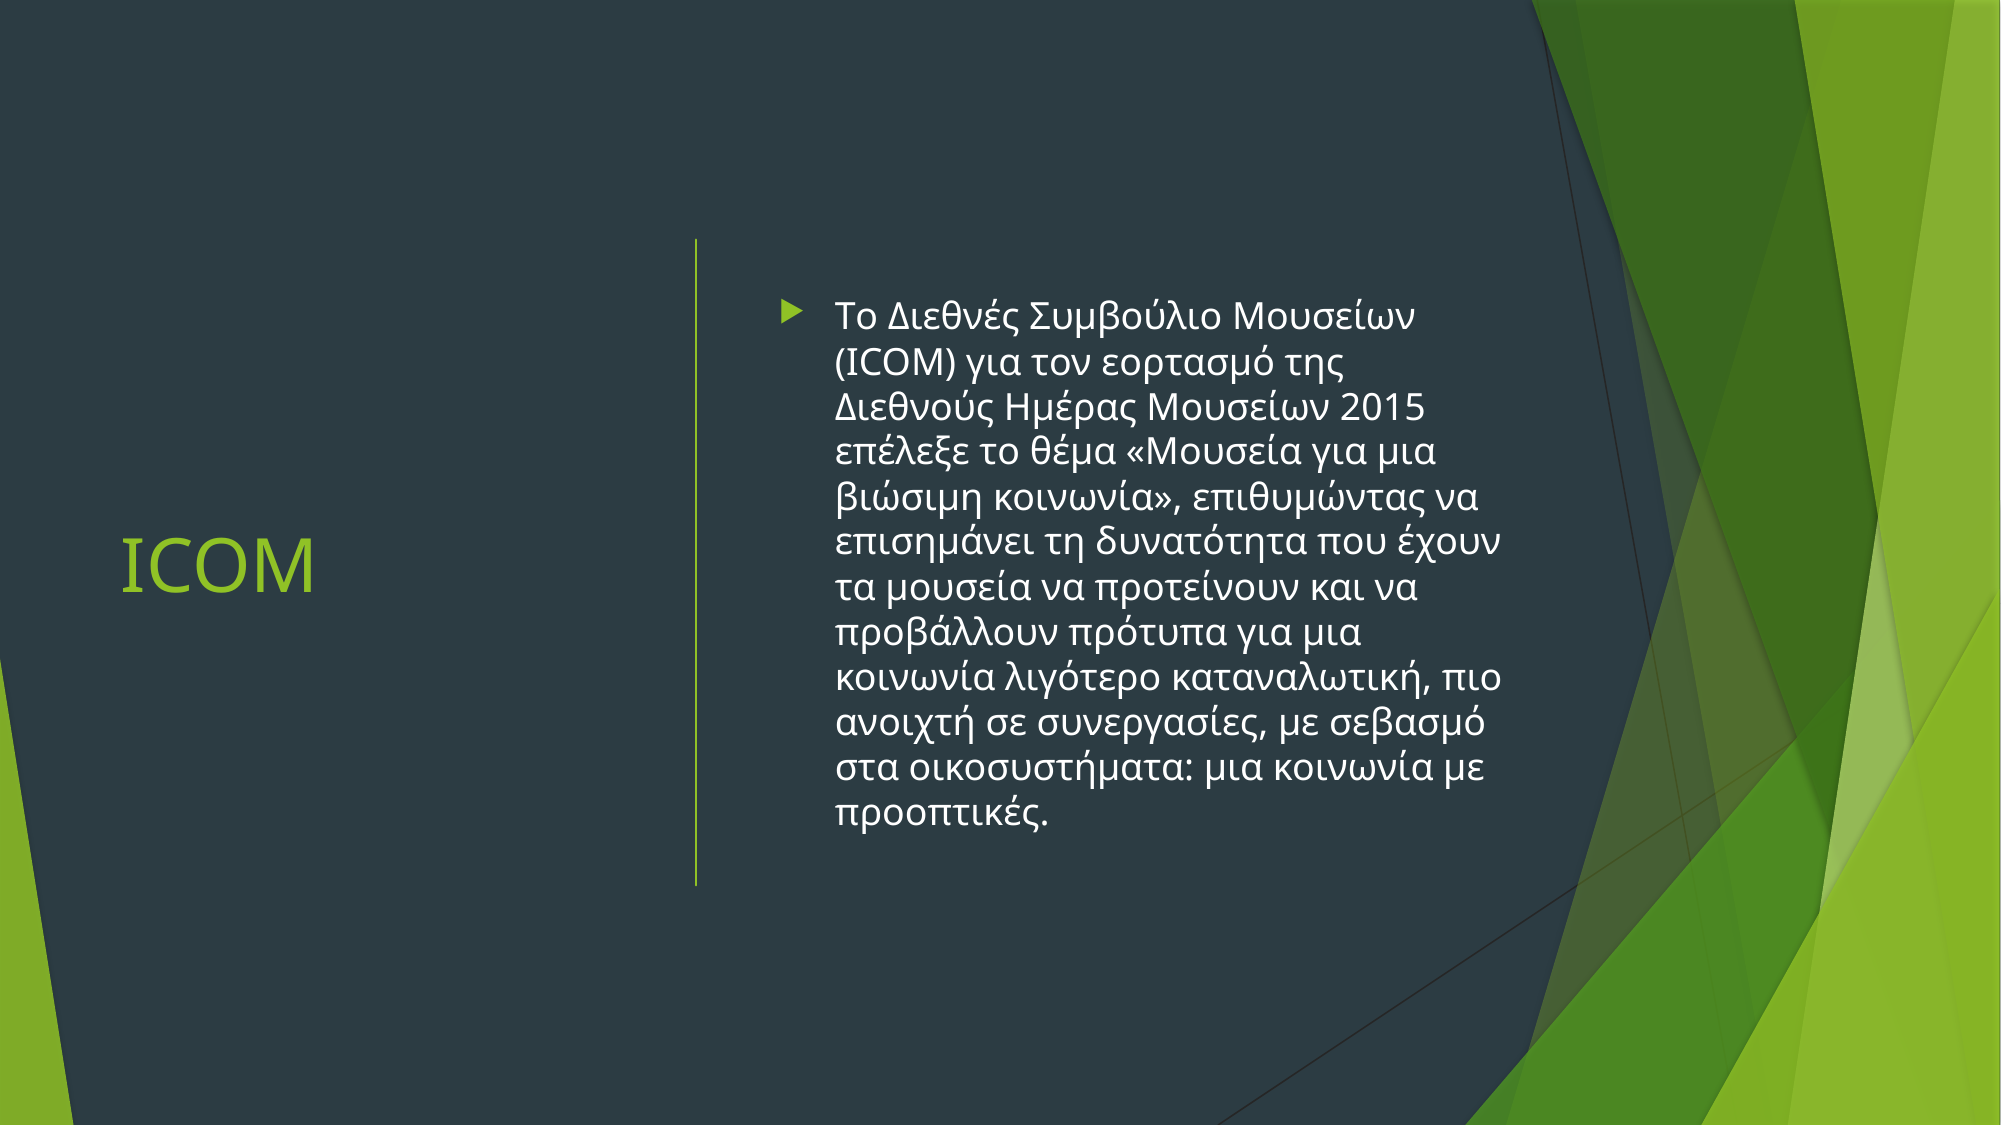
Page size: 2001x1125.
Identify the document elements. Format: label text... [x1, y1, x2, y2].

title ICOM [105, 133, 658, 991]
list Tο Διεθνές Συμβούλιο Μουσείων (ICOM) για τον εορτασμό της Διεθνούς Ημέρας Μουσείων 2015 επέλεξε το θέμα «Μουσεία για μια βιώσιμη κοινωνία», επιθυμώντας να επισημάνει τη δυνατότητα που έχουν τα μουσεία να προτείνουν και να προβάλλουν πρότυπα για μια κοινωνία λιγότερο καταναλωτική, πιο ανοιχτή σε συνεργασίες, με σεβασμό στα οικοσυστήματα: μια κοινωνία με προοπτικές. [763, 133, 1522, 991]
